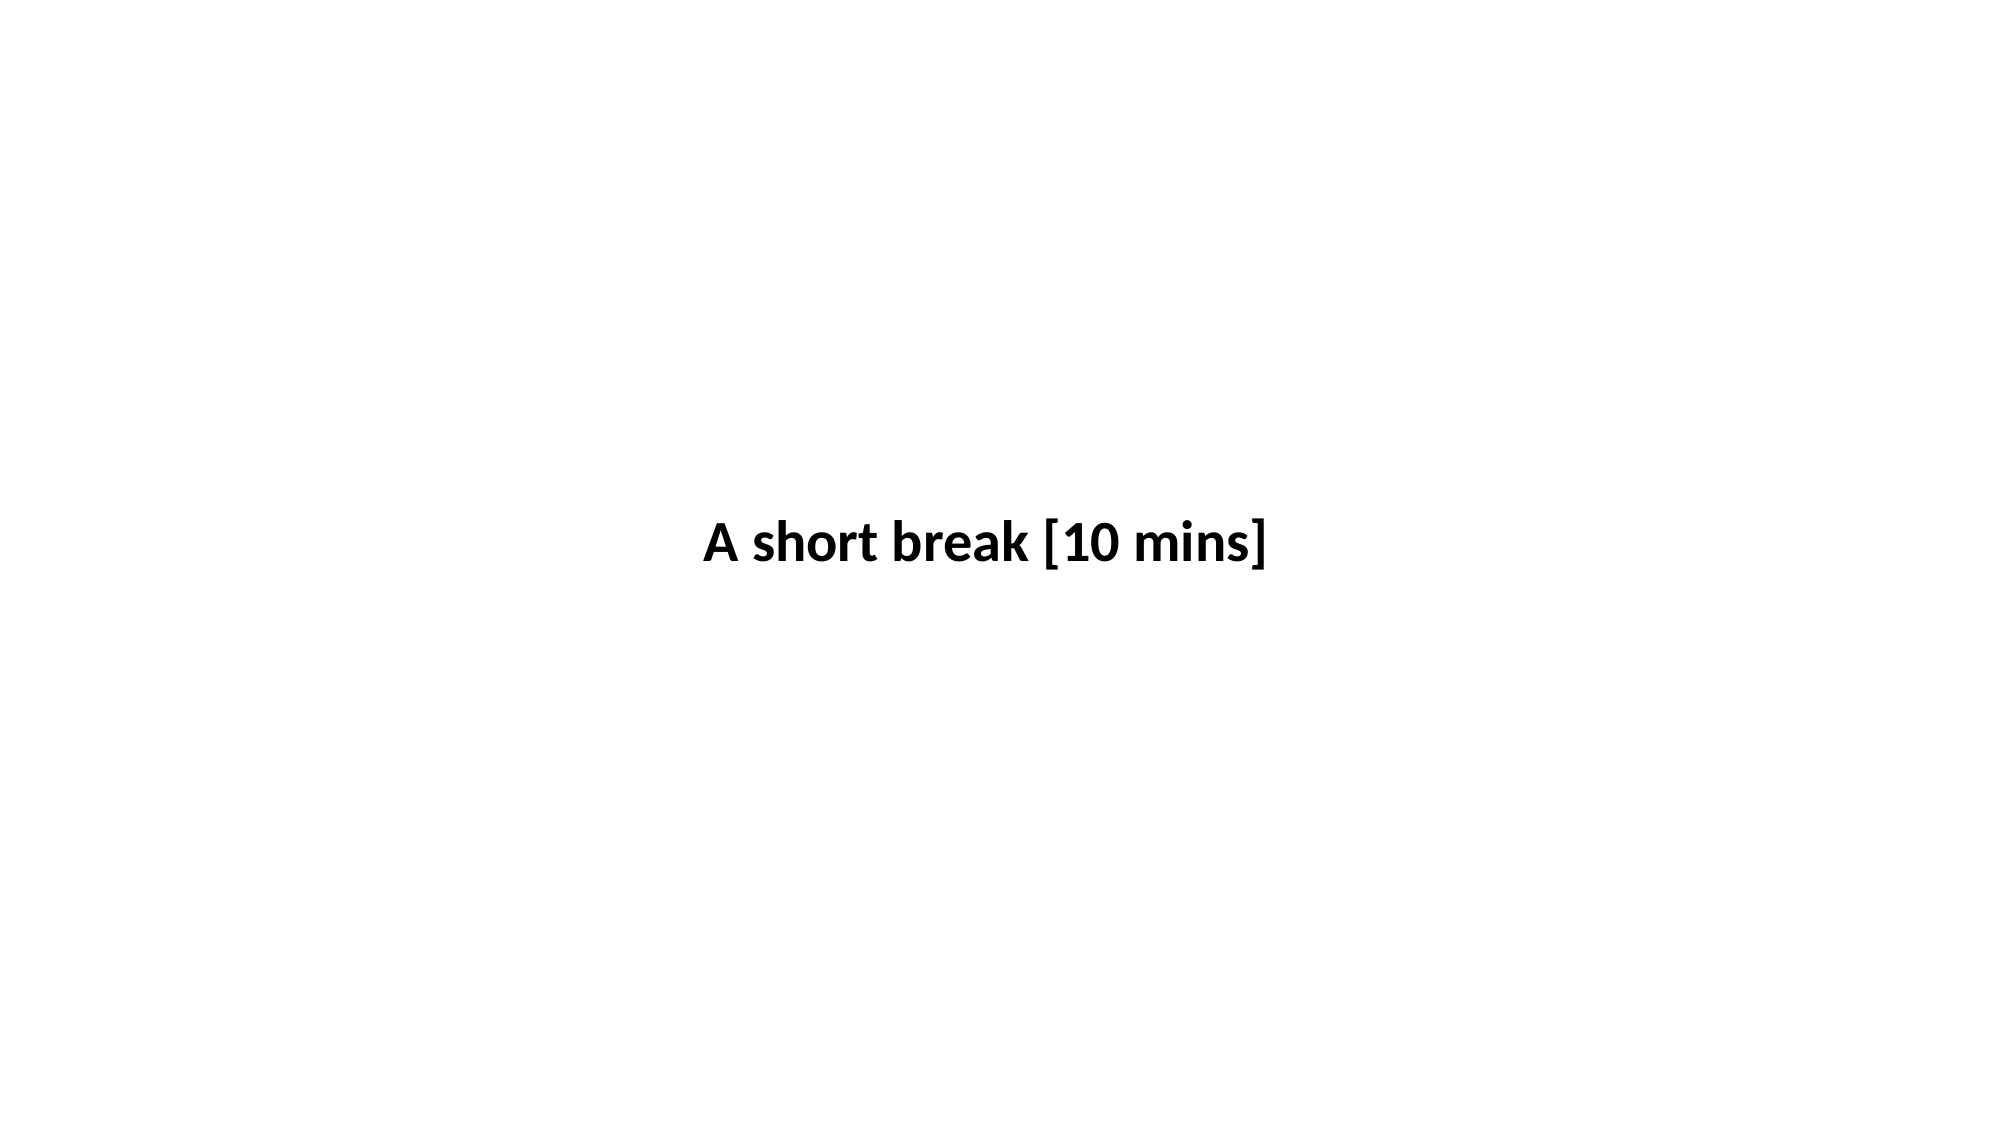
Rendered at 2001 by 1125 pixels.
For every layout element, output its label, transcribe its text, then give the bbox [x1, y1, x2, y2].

text_box A short break [10 mins] [688, 495, 1371, 581]
